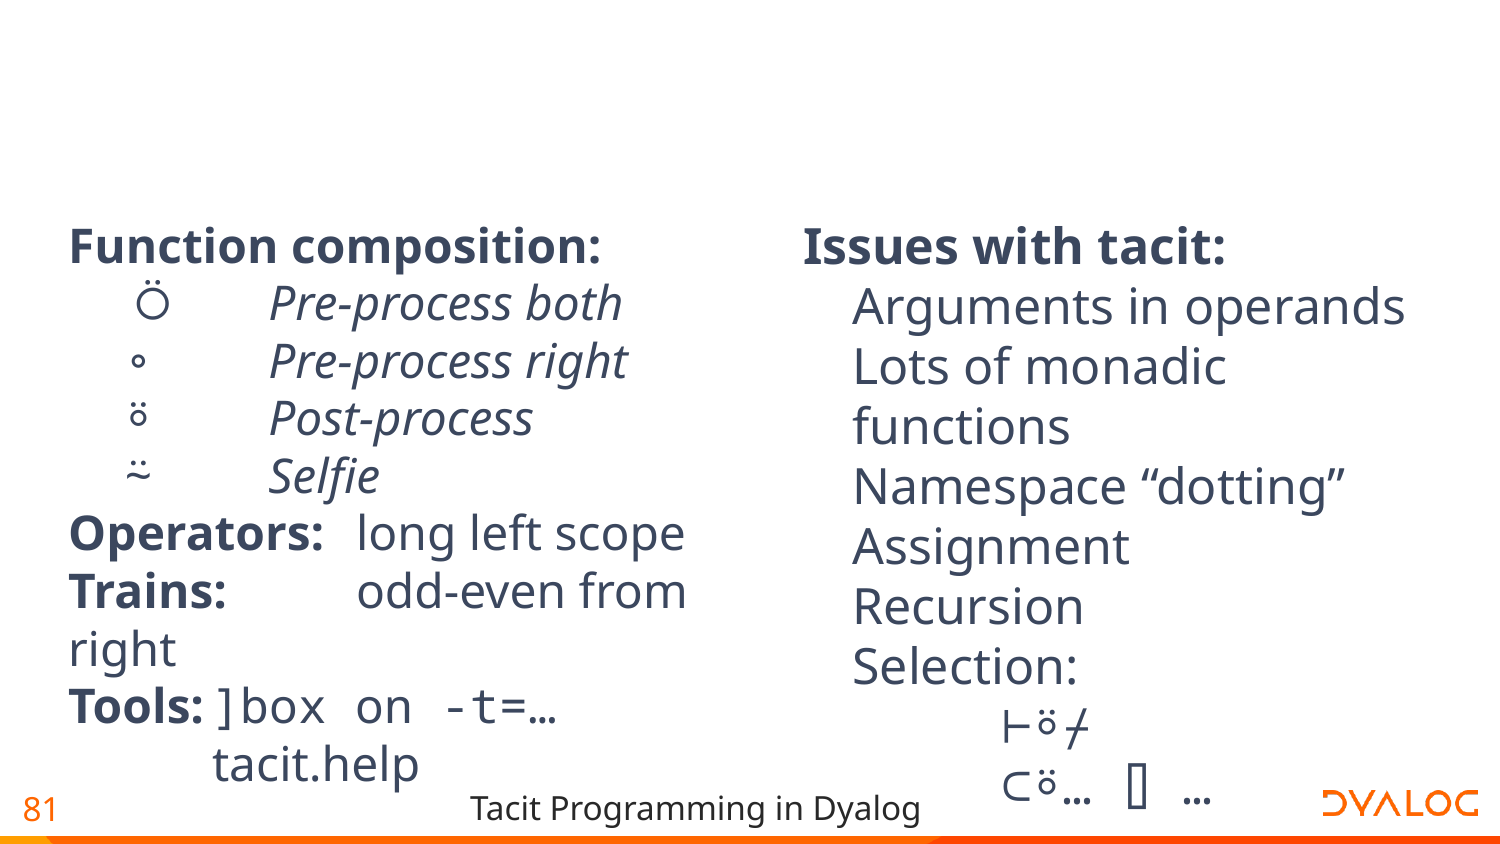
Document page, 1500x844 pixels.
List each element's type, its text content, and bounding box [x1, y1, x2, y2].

picture [1453, 790, 1478, 816]
list Issues with tacit: Arguments in operands Lots of monadic functions Namespace “dotting” Assignment Recursion Selection: ⊢⍤⌿ ⊂⍤… ⌷ … [778, 207, 1453, 830]
list Function composition: ⍥ Pre-process both ∘ Pre-process right ⍤ Post-process ⍨ Selfie Operators: long left scope Trains: odd-even from right Tools: ]box on -t=… tacit.help [53, 207, 778, 800]
picture [0, 836, 1500, 844]
